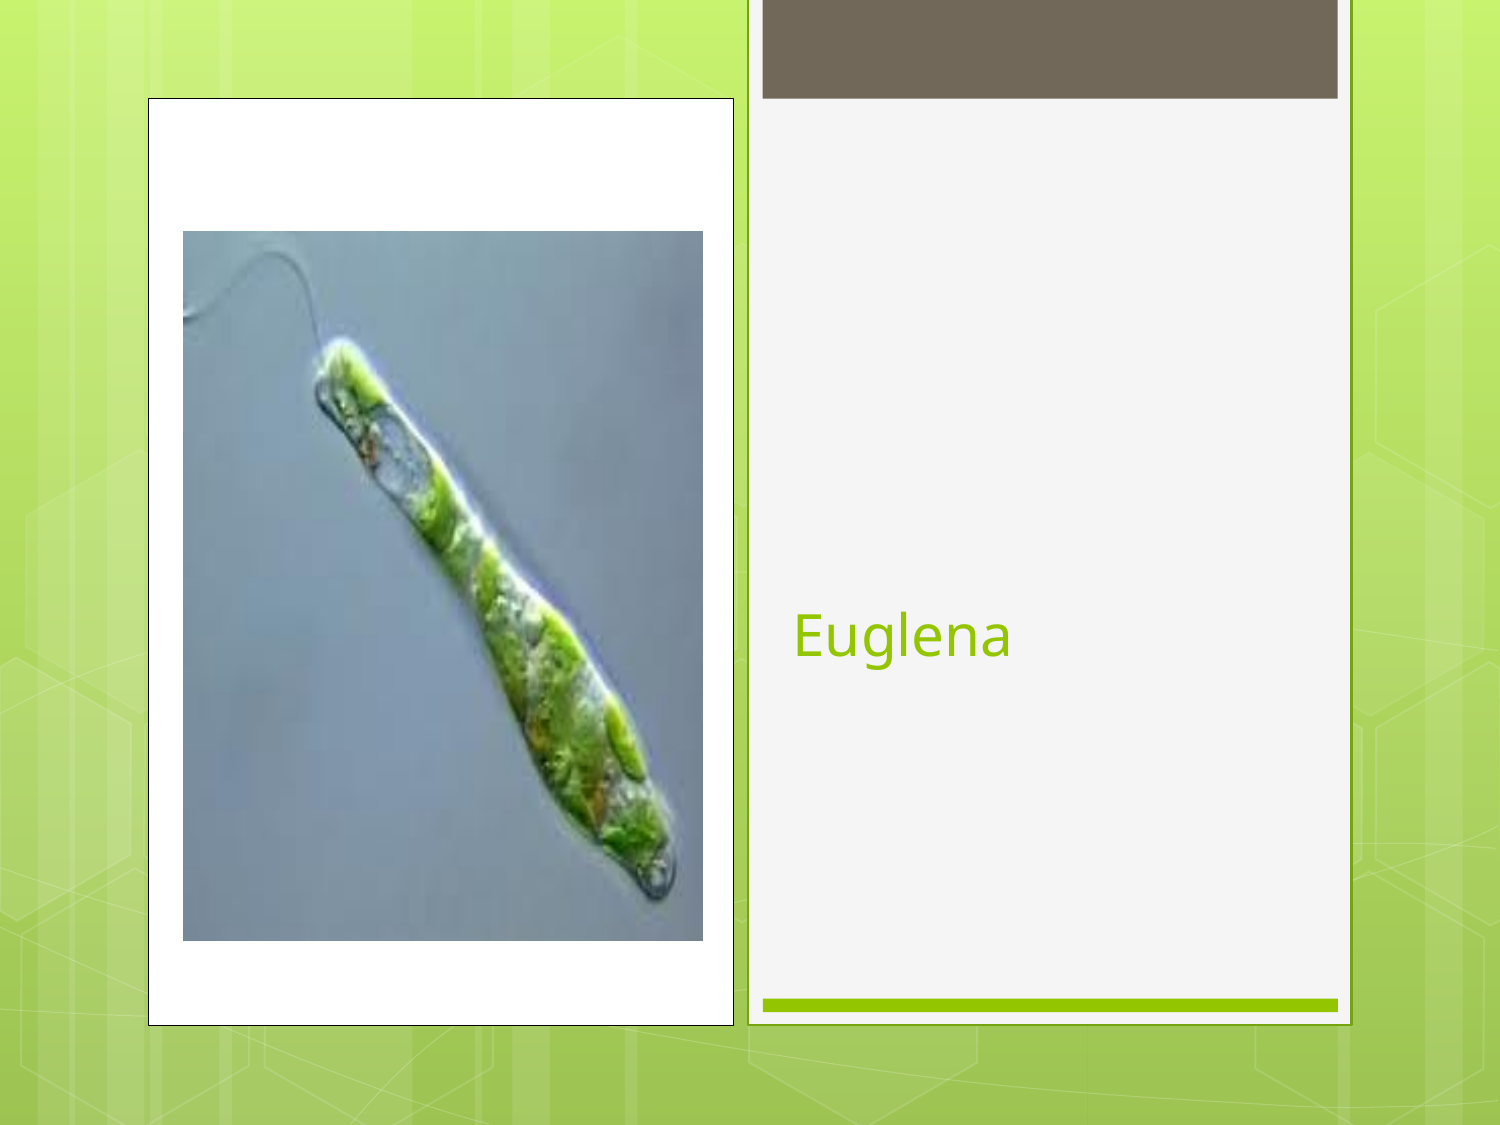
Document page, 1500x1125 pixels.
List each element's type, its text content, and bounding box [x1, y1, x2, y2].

title Euglena [777, 435, 1320, 676]
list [182, 231, 703, 941]
